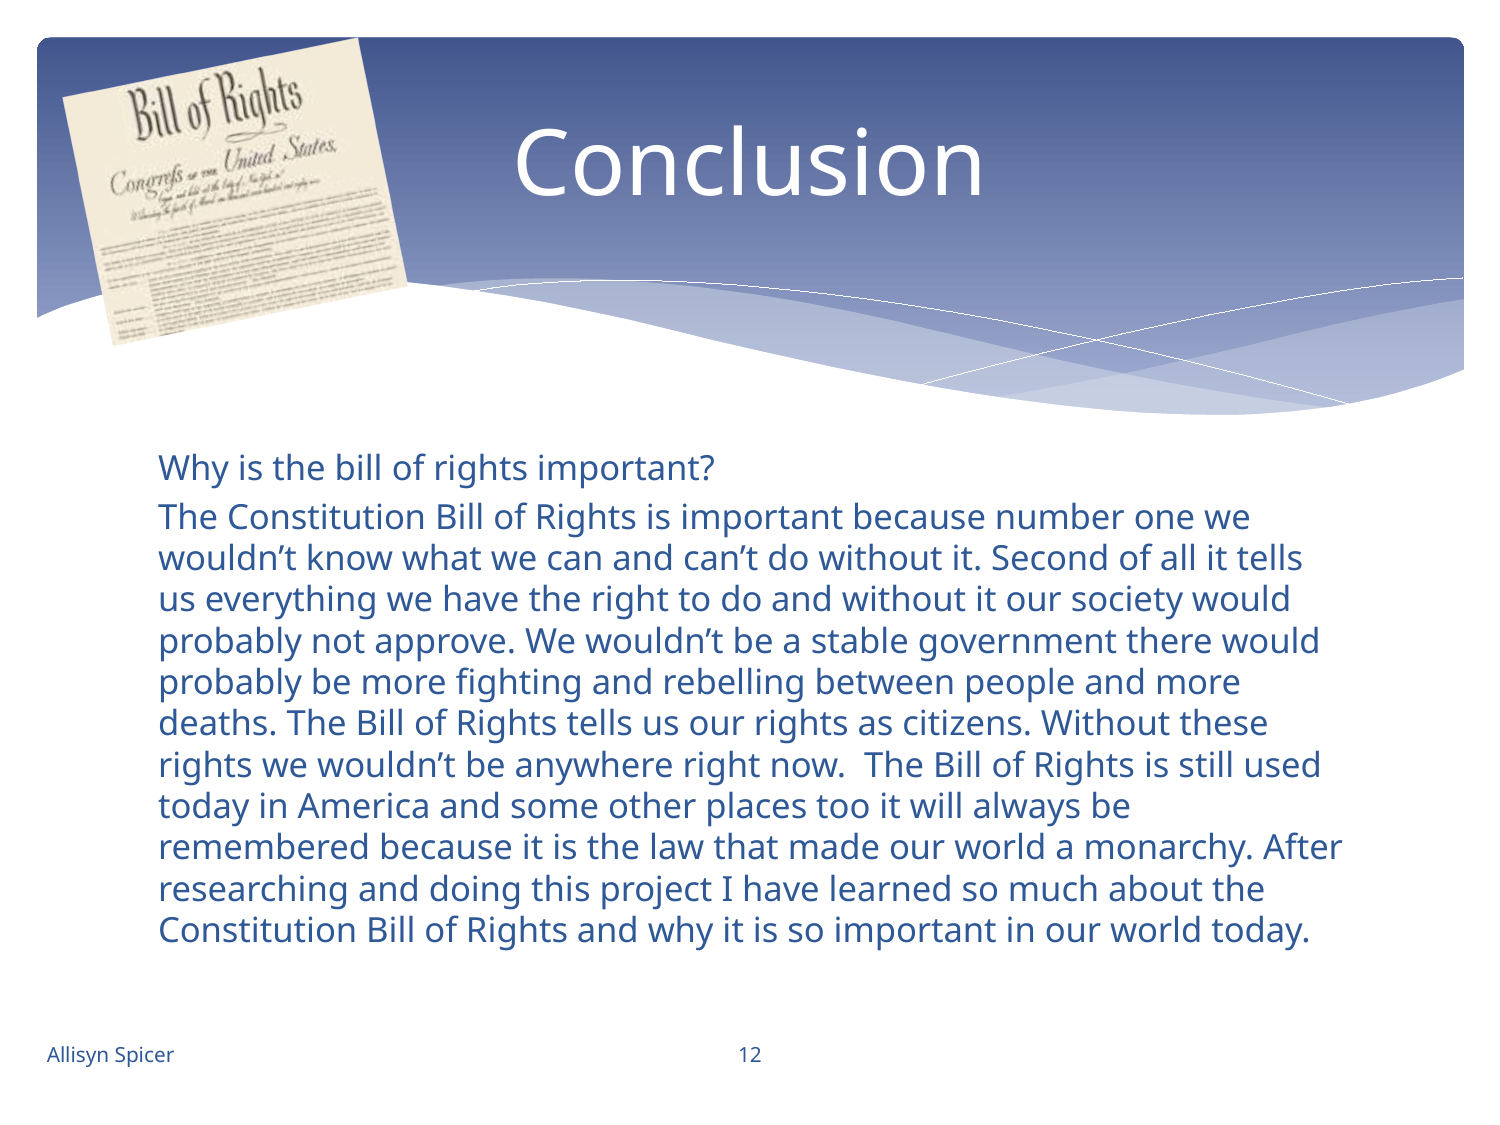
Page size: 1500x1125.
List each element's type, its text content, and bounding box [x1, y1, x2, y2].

title Conclusion [75, 55, 266, 94]
list Why is the bill of rights important? The Constitution Bill of Rights is important because number one we wouldn’t know what we can and can’t do without it. Second of all it tells us everything we have the right to do and without it our society would probably not approve. We wouldn’t be a stable government there would probably be more fighting and rebelling between people and more deaths. The Bill of Rights tells us our rights as citizens. Without these rights we wouldn’t be anywhere right now. The Bill of Rights is still used today in America and some other places too it will always be remembered because it is the law that made our world a monarchy. After researching and doing this project I have learned so much about the Constitution Bill of Rights and why it is so important in our world today. [143, 438, 1359, 1005]
footer Allisyn Spicer [31, 1025, 653, 1086]
picture [63, 38, 407, 345]
title Conclusion [362, 55, 1425, 261]
slide_number 12 [654, 1025, 846, 1086]
